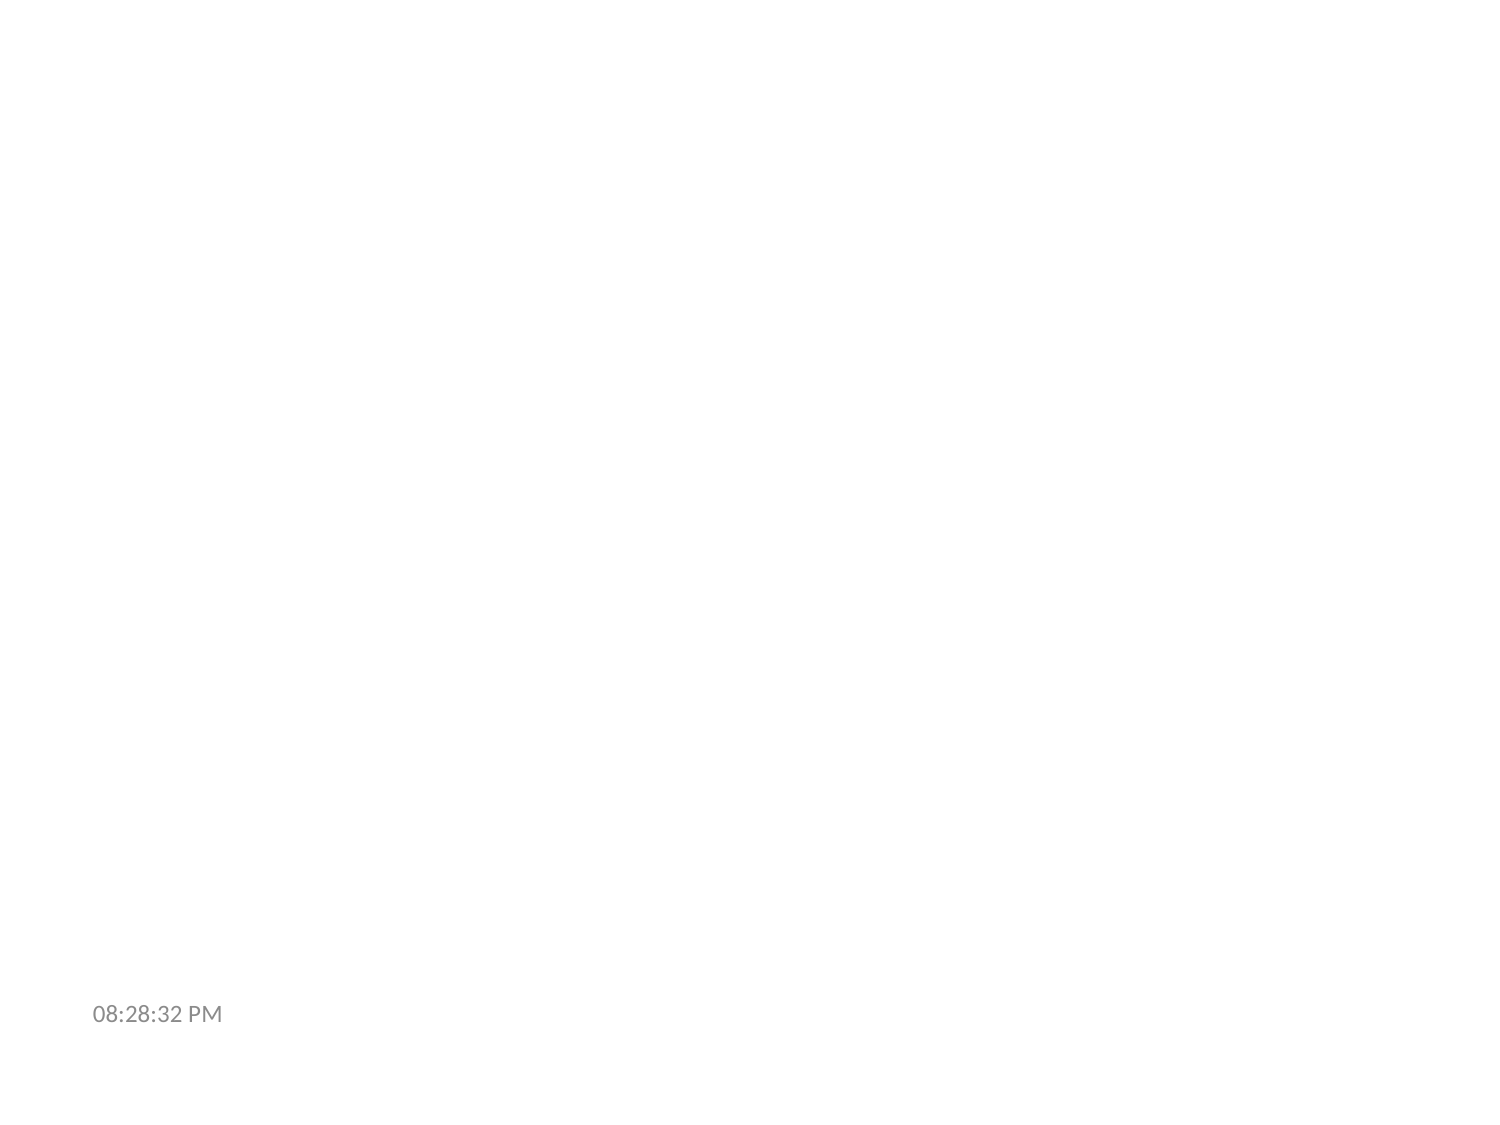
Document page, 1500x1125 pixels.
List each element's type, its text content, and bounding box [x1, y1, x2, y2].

text_box 3:35:09 PM [77, 982, 428, 1043]
